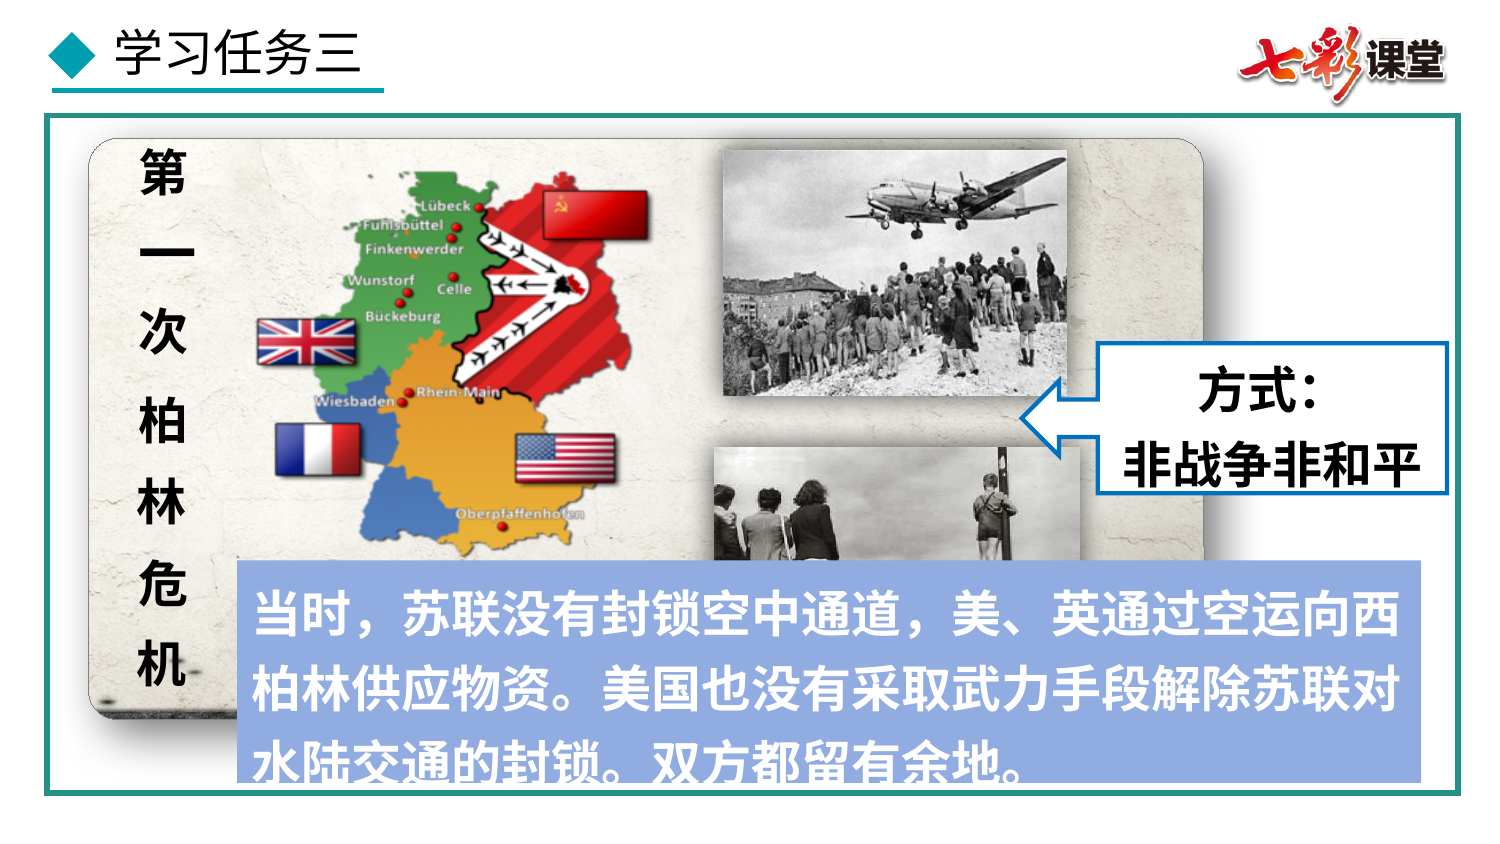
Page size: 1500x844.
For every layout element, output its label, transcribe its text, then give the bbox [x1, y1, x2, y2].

text_box 当时，苏联没有封锁空中通道，美、英通过空运向西柏林供应物资。美国也没有采取武力手段解除苏联对水陆交通的封锁。双方都留有余地。 [237, 560, 1422, 783]
text_box 方式： 非战争非和平 [1205, 342, 1448, 495]
picture [87, 137, 1205, 721]
picture [1234, 20, 1451, 108]
text_box 第 [123, 133, 206, 137]
